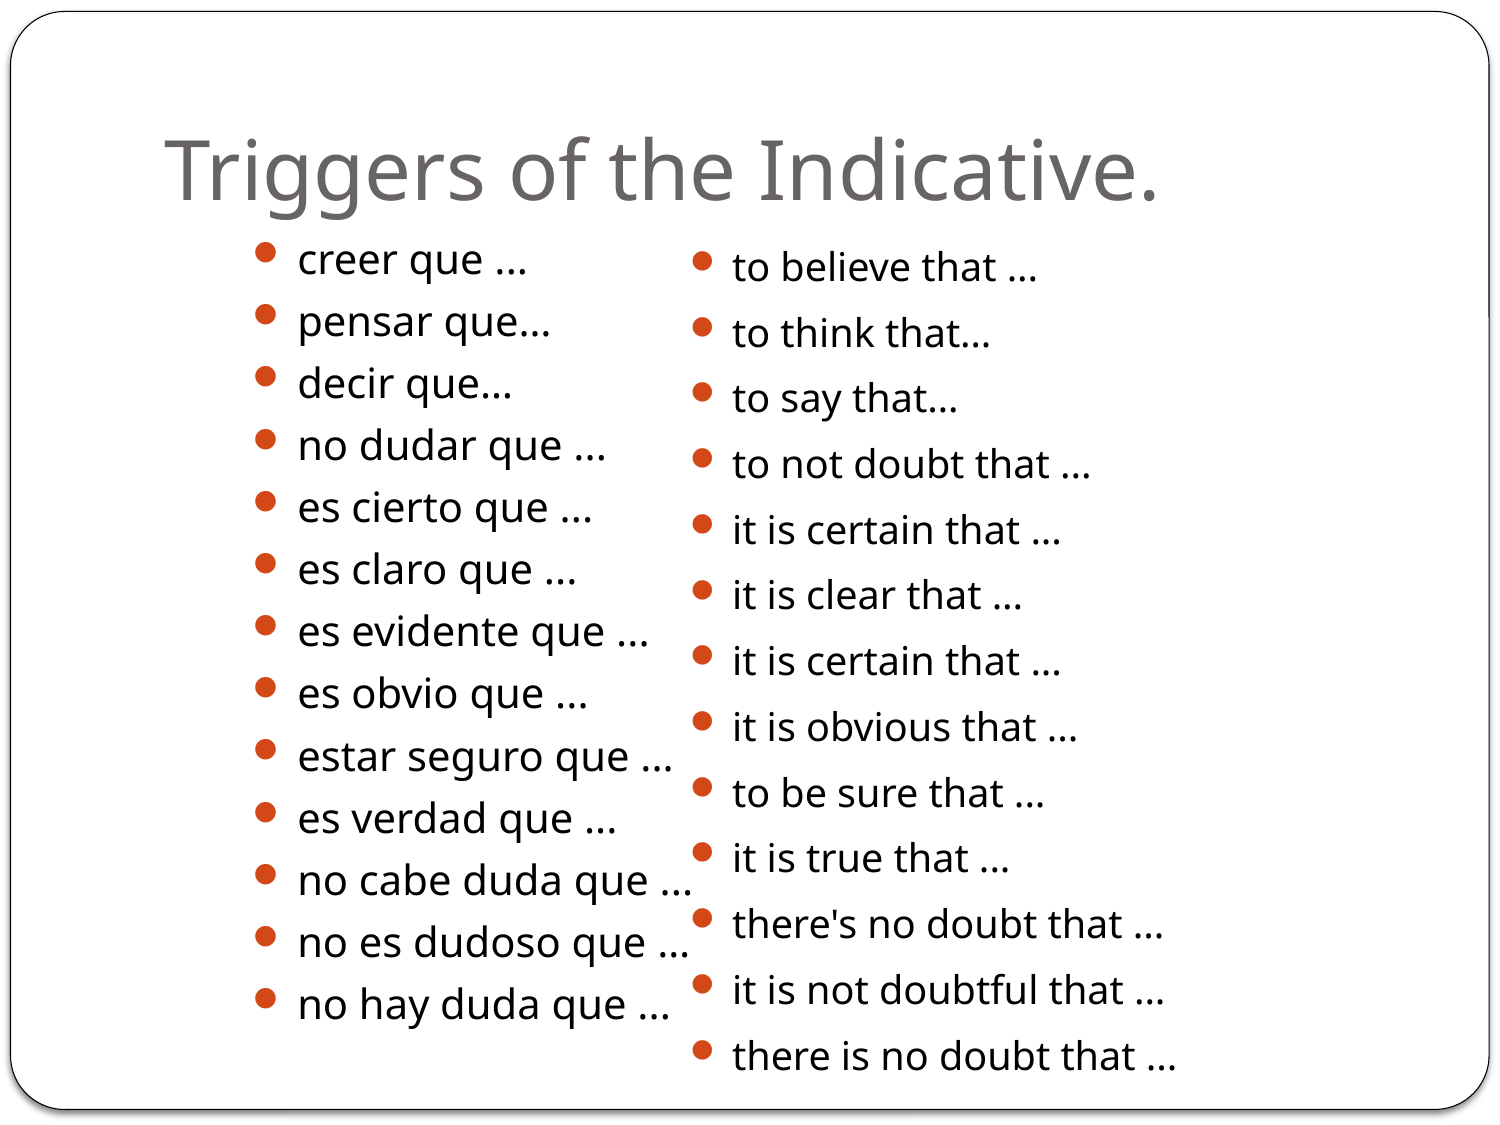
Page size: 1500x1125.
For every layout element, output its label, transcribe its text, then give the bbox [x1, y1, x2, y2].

text_box to believe that ... to think that… to say that… to not doubt that ... it is certain that ... it is clear that ... it is certain that ... it is obvious that ... to be sure that ... it is true that ... there's no doubt that ... it is not doubtful that ... there is no doubt that ... [674, 224, 1363, 1088]
title Triggers of the Indicative. [150, 45, 1425, 233]
list creer que ... pensar que… decir que… no dudar que ... es cierto que ... es claro que ... es evidente que ... es obvio que ... estar seguro que ... es verdad que ... no cabe duda que ... no es dudoso que … no hay duda que ... [237, 224, 674, 1050]
